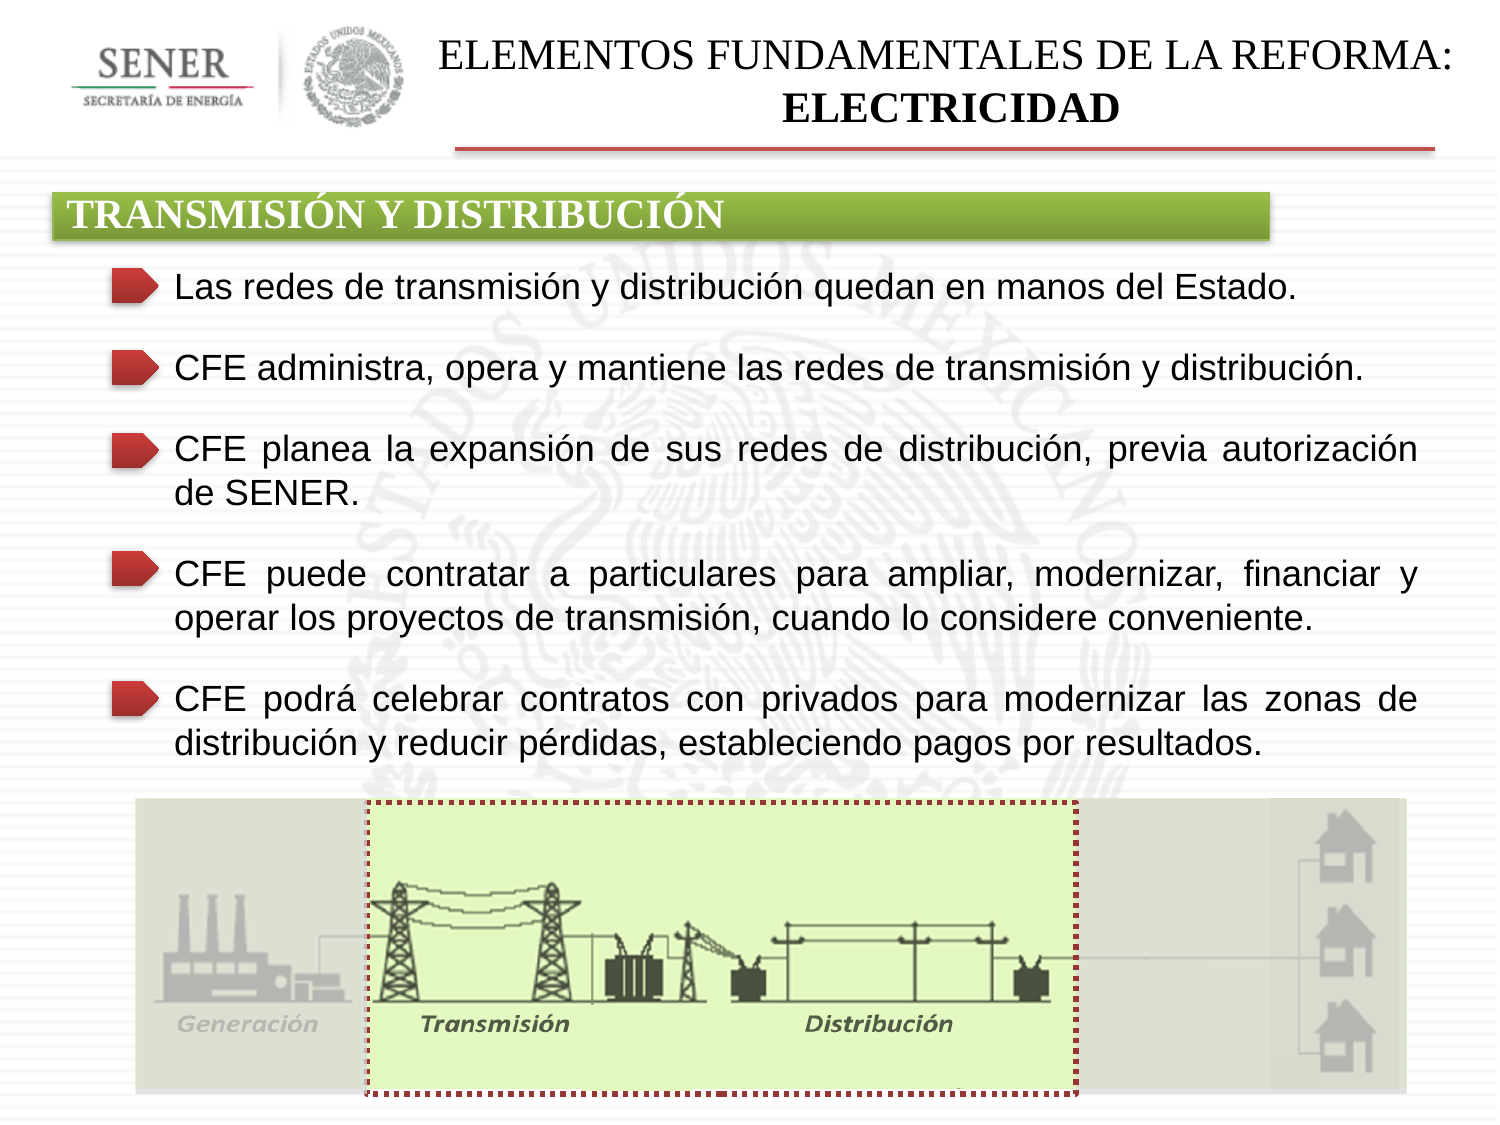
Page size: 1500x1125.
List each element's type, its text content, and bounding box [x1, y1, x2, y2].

text_box [1082, 192, 1270, 241]
text_box [112, 349, 160, 386]
picture [0, 0, 1500, 1122]
text_box [111, 267, 159, 304]
text_box TRANSMISIÓN Y DISTRIBUCIÓN [51, 185, 1082, 246]
text_box [112, 432, 160, 468]
title Elementos Fundamentales de la Reforma: Electricidad [407, 0, 1496, 162]
text_box [112, 680, 160, 716]
text_box Las redes de transmisión y distribución quedan en manos del Estado. CFE administra, opera y mantiene las redes de transmisión y distribución. CFE planea la expansión de sus redes de distribución, previa autorización de SENER. CFE puede contratar a particulares para ampliar, modernizar, financiar y operar los proyectos de transmisión, cuando lo considere conveniente. CFE podrá celebrar contratos con privados para modernizar las zonas de distribución y reducir pérdidas, estableciendo pagos por resultados. [159, 255, 1435, 851]
text_box [112, 550, 160, 587]
